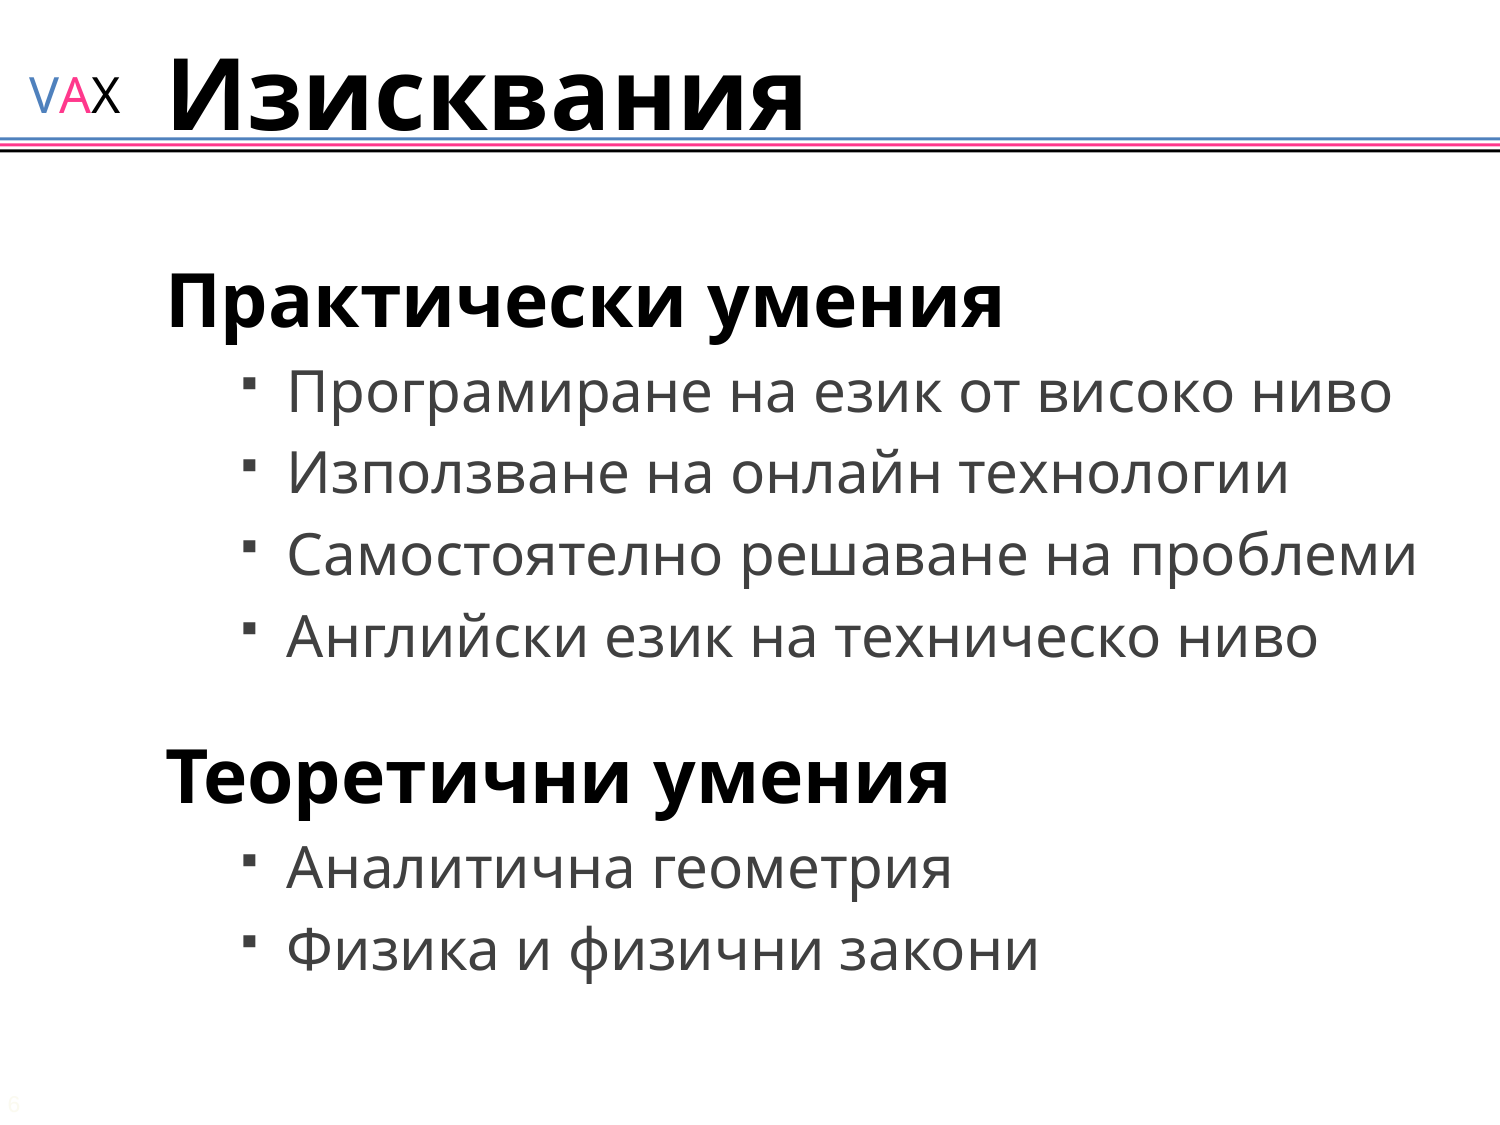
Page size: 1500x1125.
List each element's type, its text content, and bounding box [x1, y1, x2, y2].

title Изисквания [0, 37, 1500, 144]
list Практически умения Програмиране на език от високо ниво Използване на онлайн технологии Самостоятелно решаване на проблеми Английски език на техническо ниво Теоретични умения Аналитична геометрия Физика и физични закони [150, 200, 1488, 1113]
